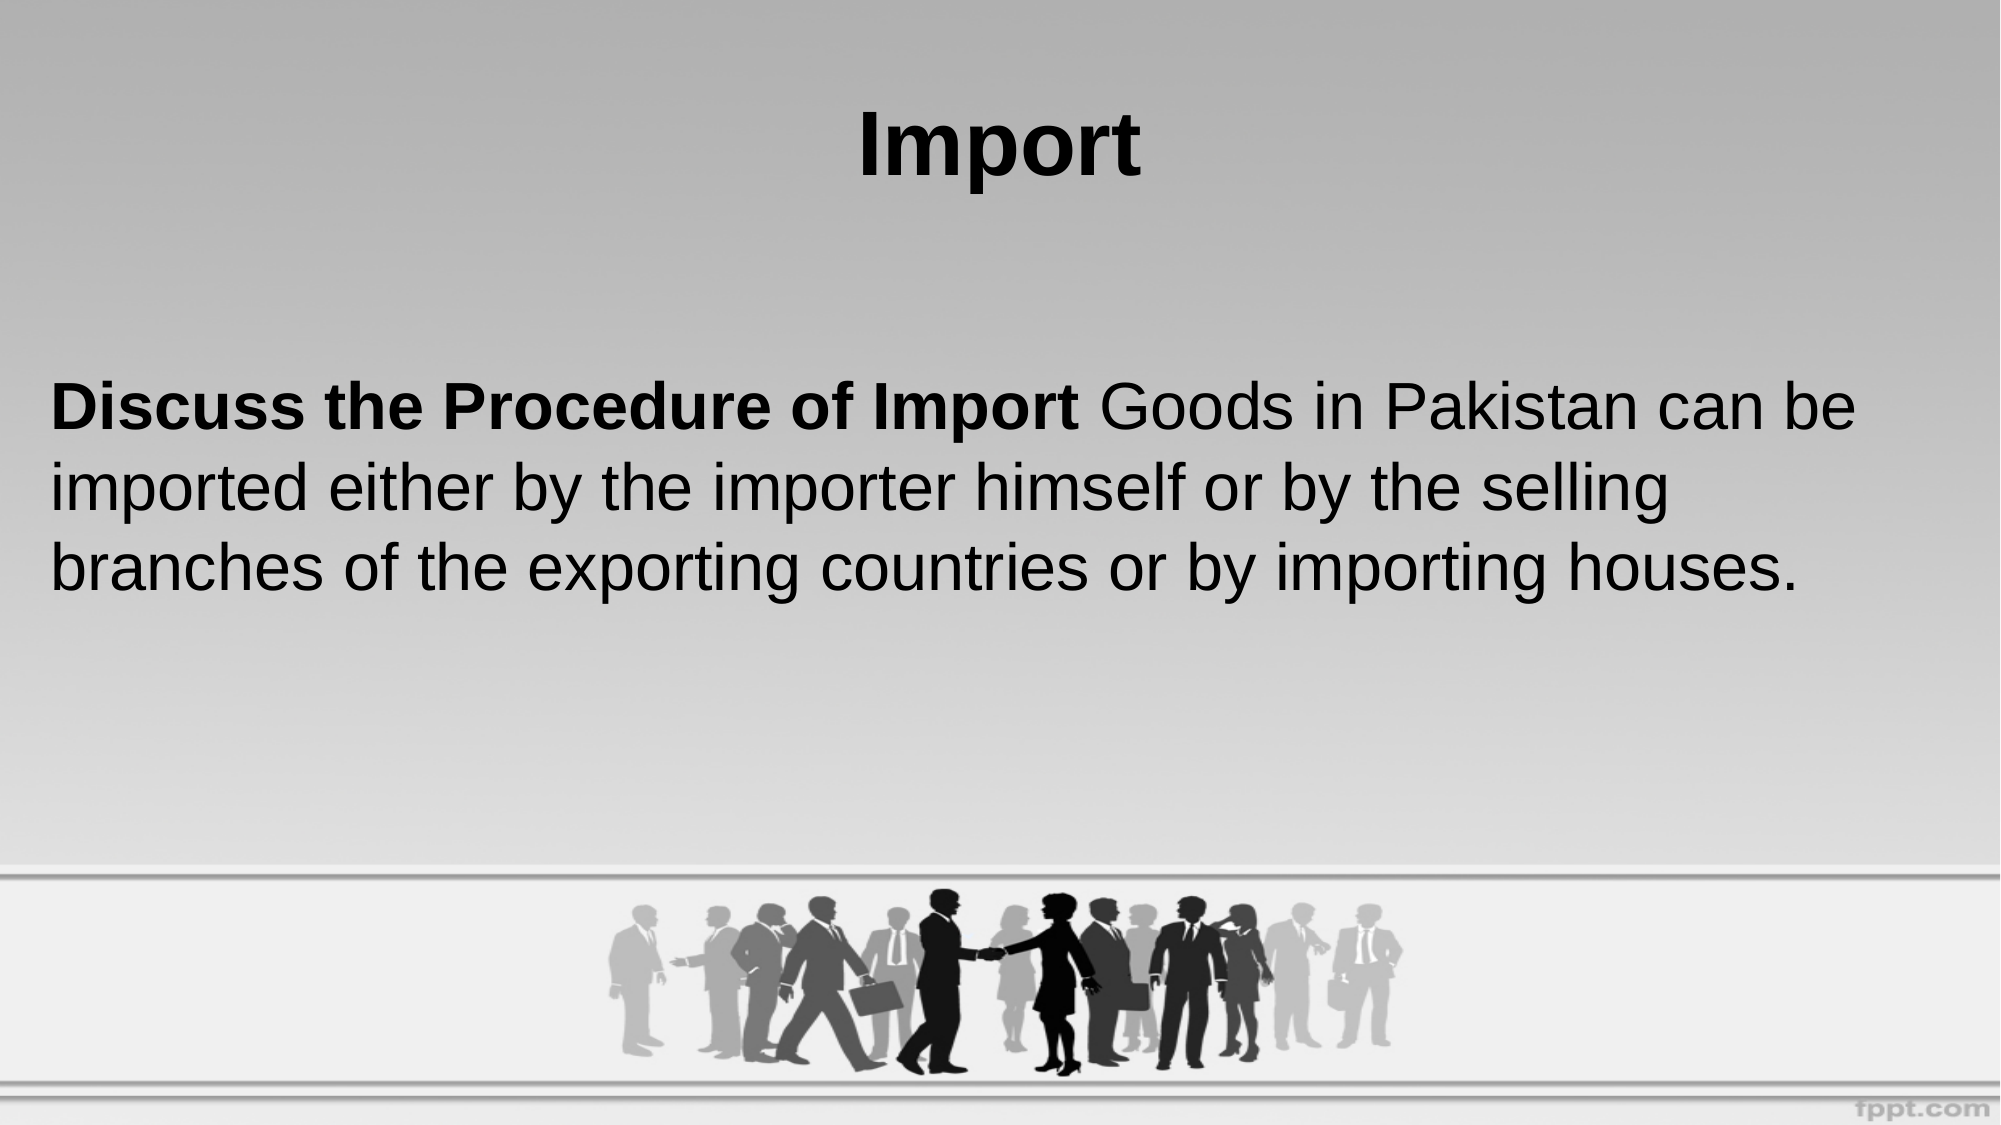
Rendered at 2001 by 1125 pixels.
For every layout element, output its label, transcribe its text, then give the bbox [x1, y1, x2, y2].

picture [0, 0, 2001, 1125]
title Import [99, 45, 1900, 233]
list Discuss the Procedure of Import Goods in Pakistan can be imported either by the importer himself or by the selling branches of the exporting countries or by importing houses. [35, 262, 1900, 1005]
